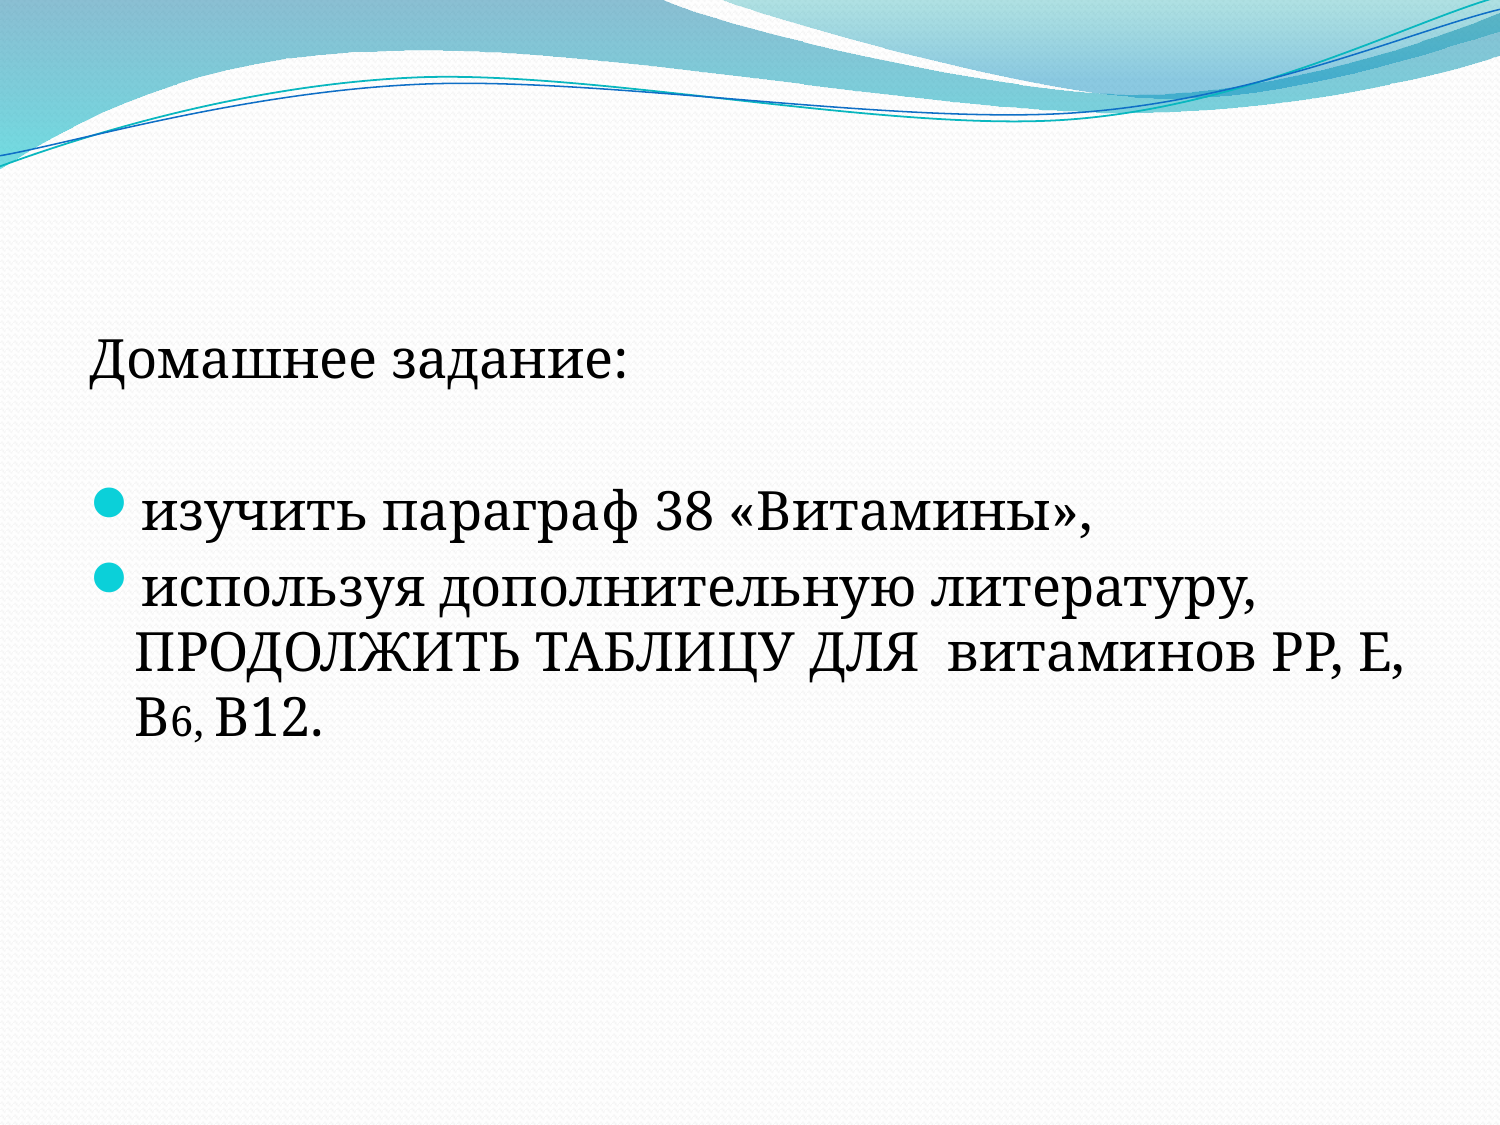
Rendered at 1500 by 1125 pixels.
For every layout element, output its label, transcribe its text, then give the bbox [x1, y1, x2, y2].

list Домашнее задание: изучить параграф 38 «Витамины», используя дополнительную литературу, ПРОДОЛЖИТЬ ТАБЛИЦУ ДЛЯ витаминов РР, Е, В6, В12. [75, 317, 1425, 1038]
